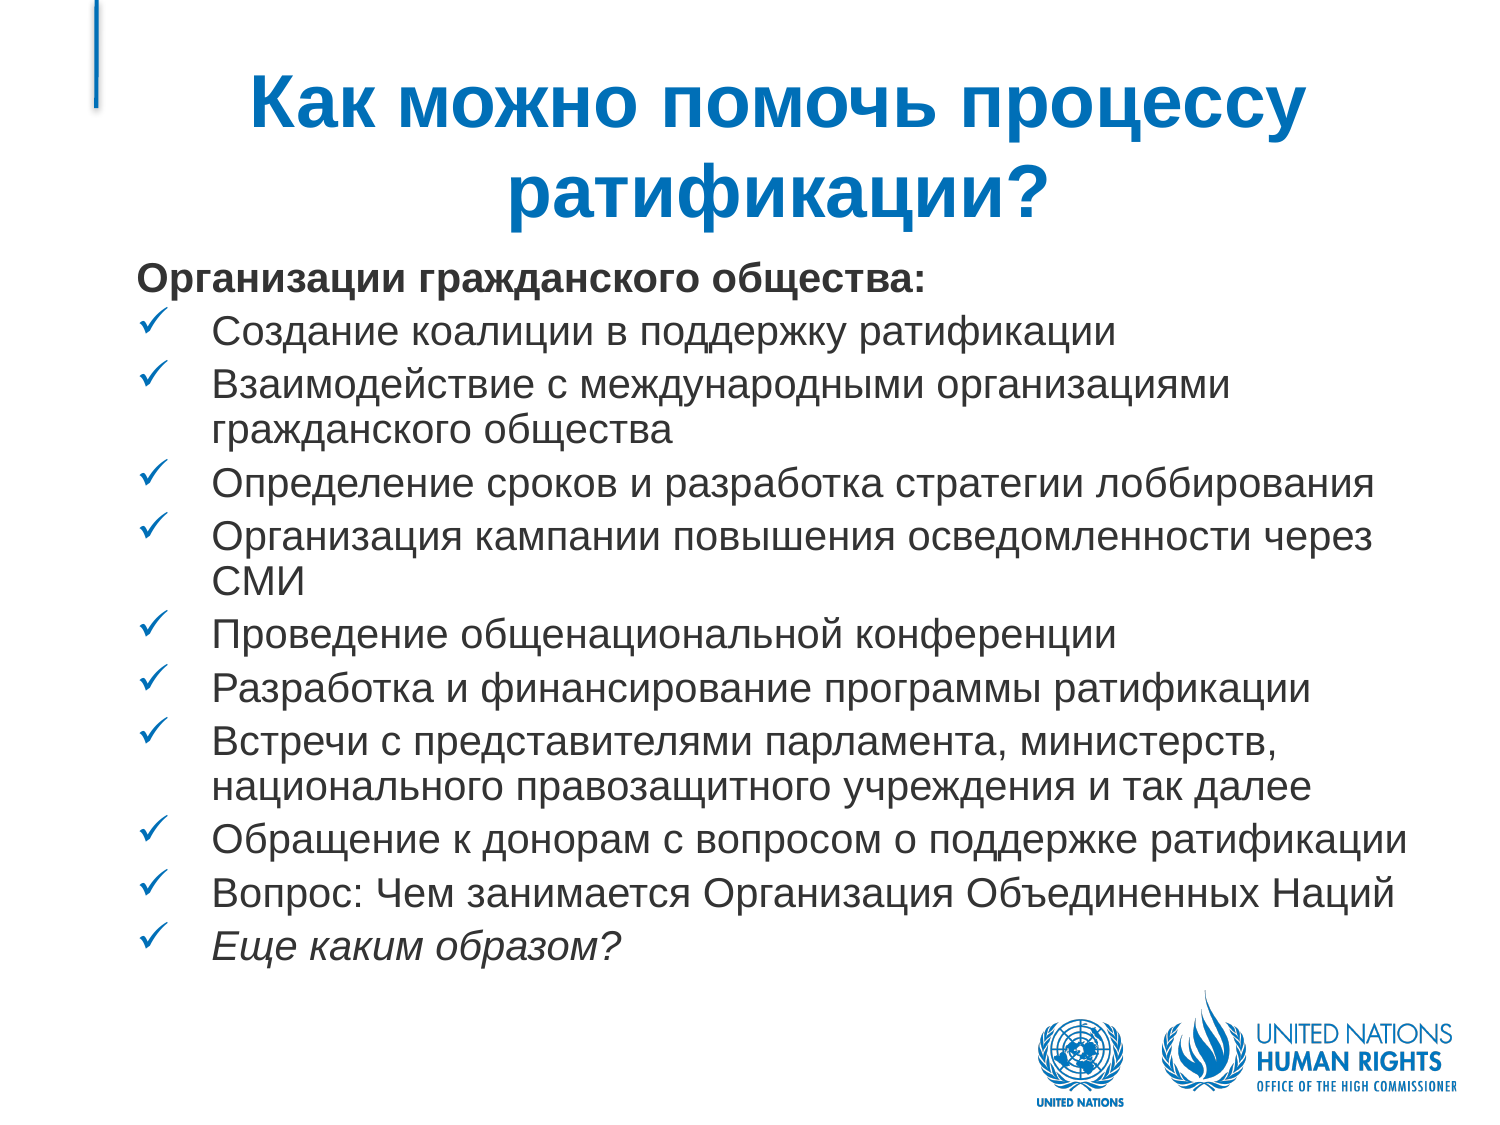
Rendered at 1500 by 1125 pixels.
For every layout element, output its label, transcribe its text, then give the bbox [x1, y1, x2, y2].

picture [1037, 990, 1457, 1107]
title Как можно помочь процессу ратификации? [121, 45, 1437, 224]
text_box Организации гражданского общества: Создание коалиции в поддержку ратификации Взаимодействие с международными организациями гражданского общества Определение сроков и разработка стратегии лоббирования Организация кампании повышения осведомленности через СМИ Проведение общенациональной конференции Разработка и финансирование программы ратификации Встречи с представителями парламента, министерств, национального правозащитного учреждения и так далее Обращение к донорам с вопросом о поддержке ратификации Вопрос: Чем занимается Организация Объединенных Наций Еще каким образом? [121, 248, 1437, 1061]
